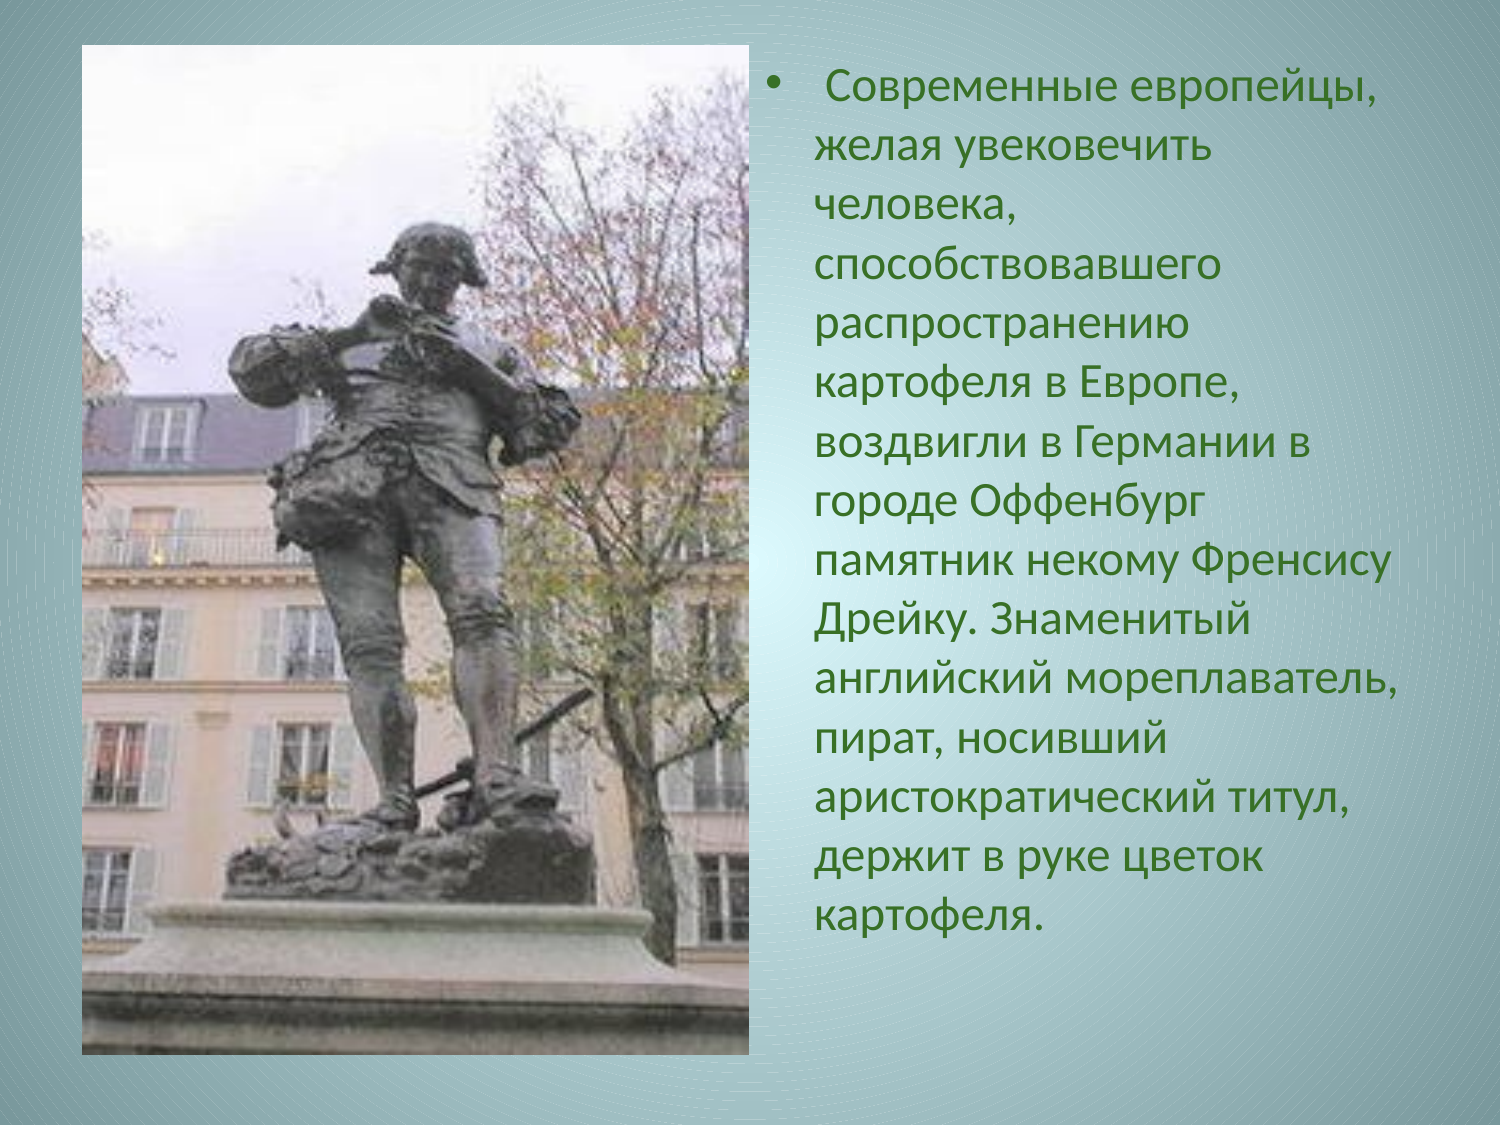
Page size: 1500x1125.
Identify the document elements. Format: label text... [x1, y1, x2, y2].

picture [81, 45, 749, 1055]
list Cовременные европейцы, желая увековечить человека, способствовавшего распространению картофеля в Европе, воздвигли в Германии в городе Оффенбург памятник некому Френсису Дрейку. Знаменитый английский мореплаватель, пират, носивший аристократический титул, держит в руке цветок картофеля. [750, 44, 1425, 1005]
